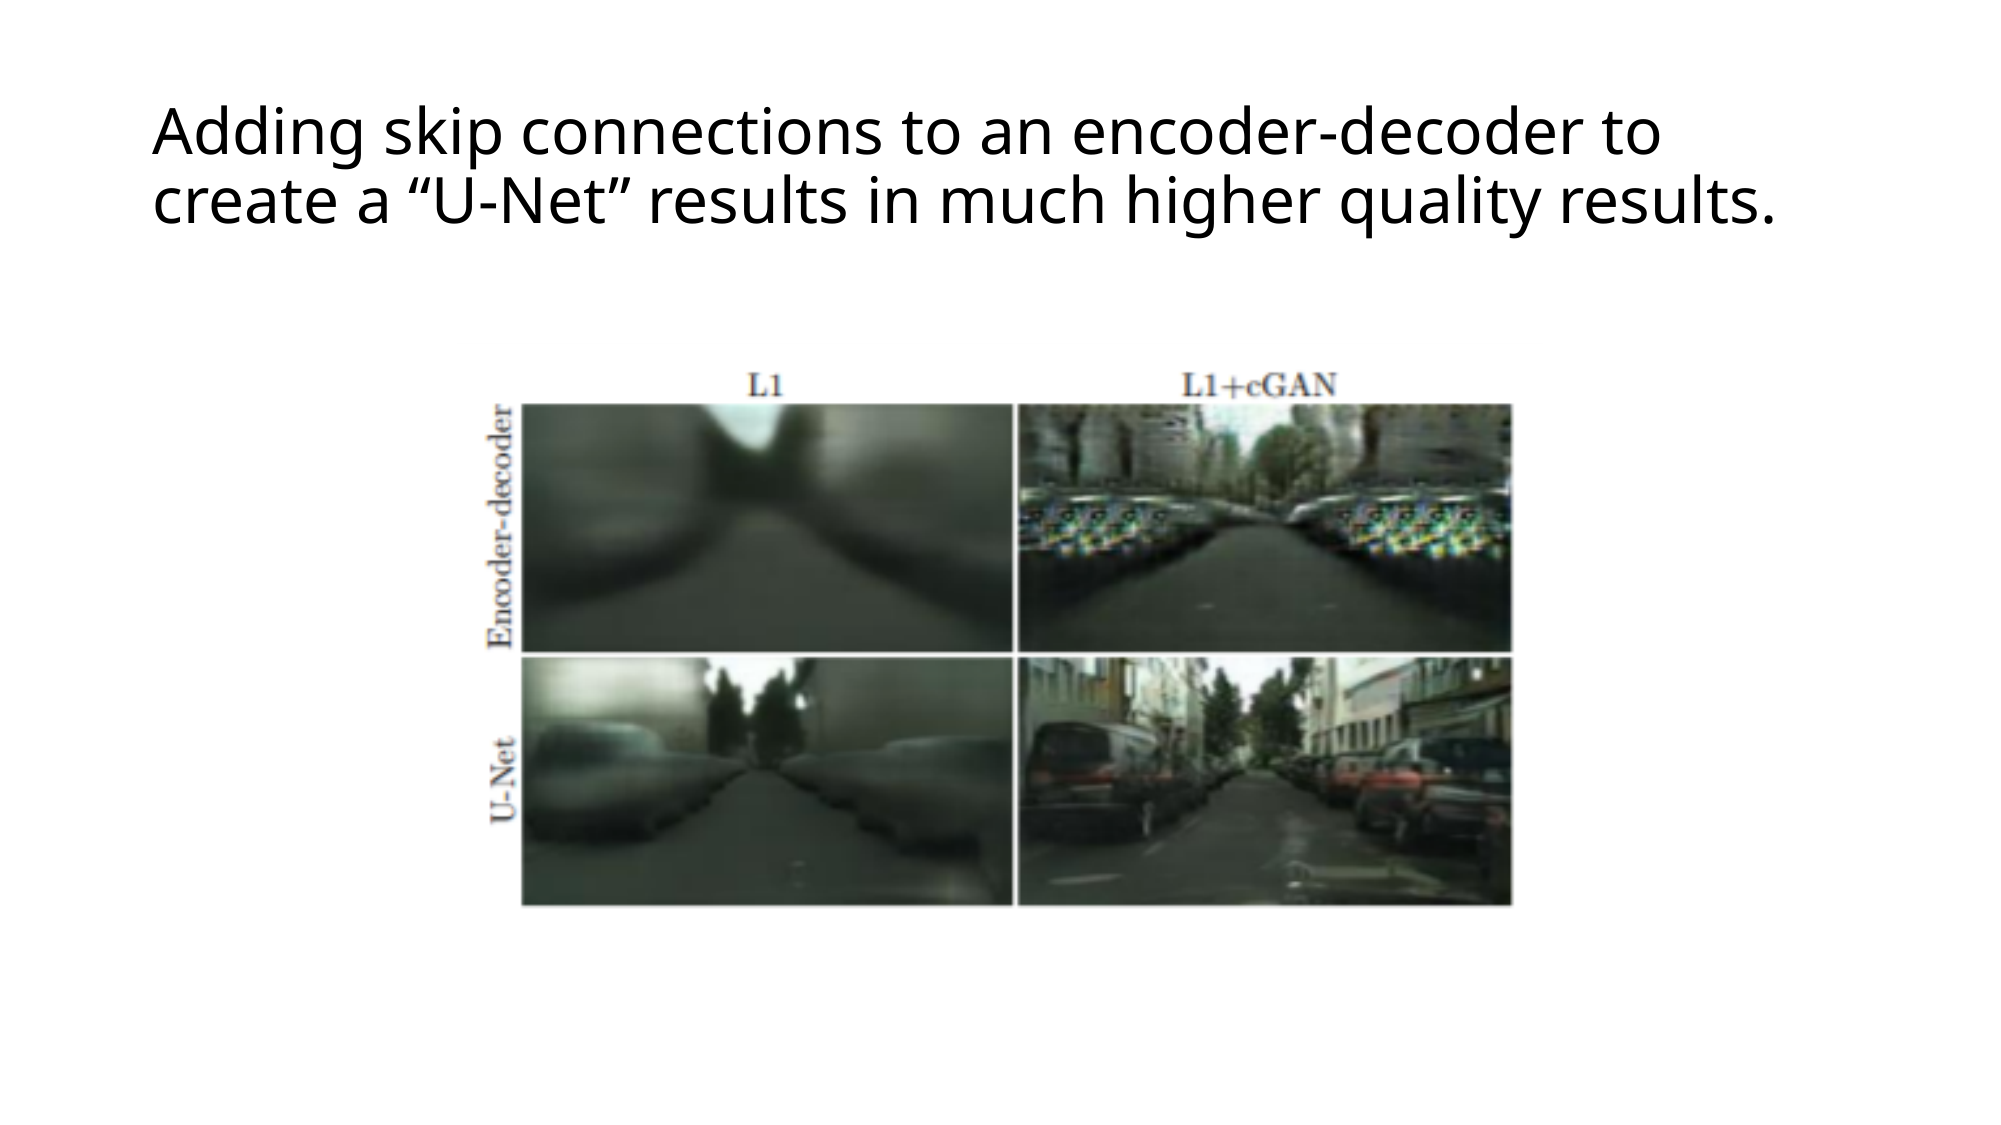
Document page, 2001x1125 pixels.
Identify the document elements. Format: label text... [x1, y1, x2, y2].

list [457, 342, 1543, 940]
title Adding skip connections to an encoder-decoder to create a “U-Net” results in much higher quality results. [137, 59, 1863, 278]
